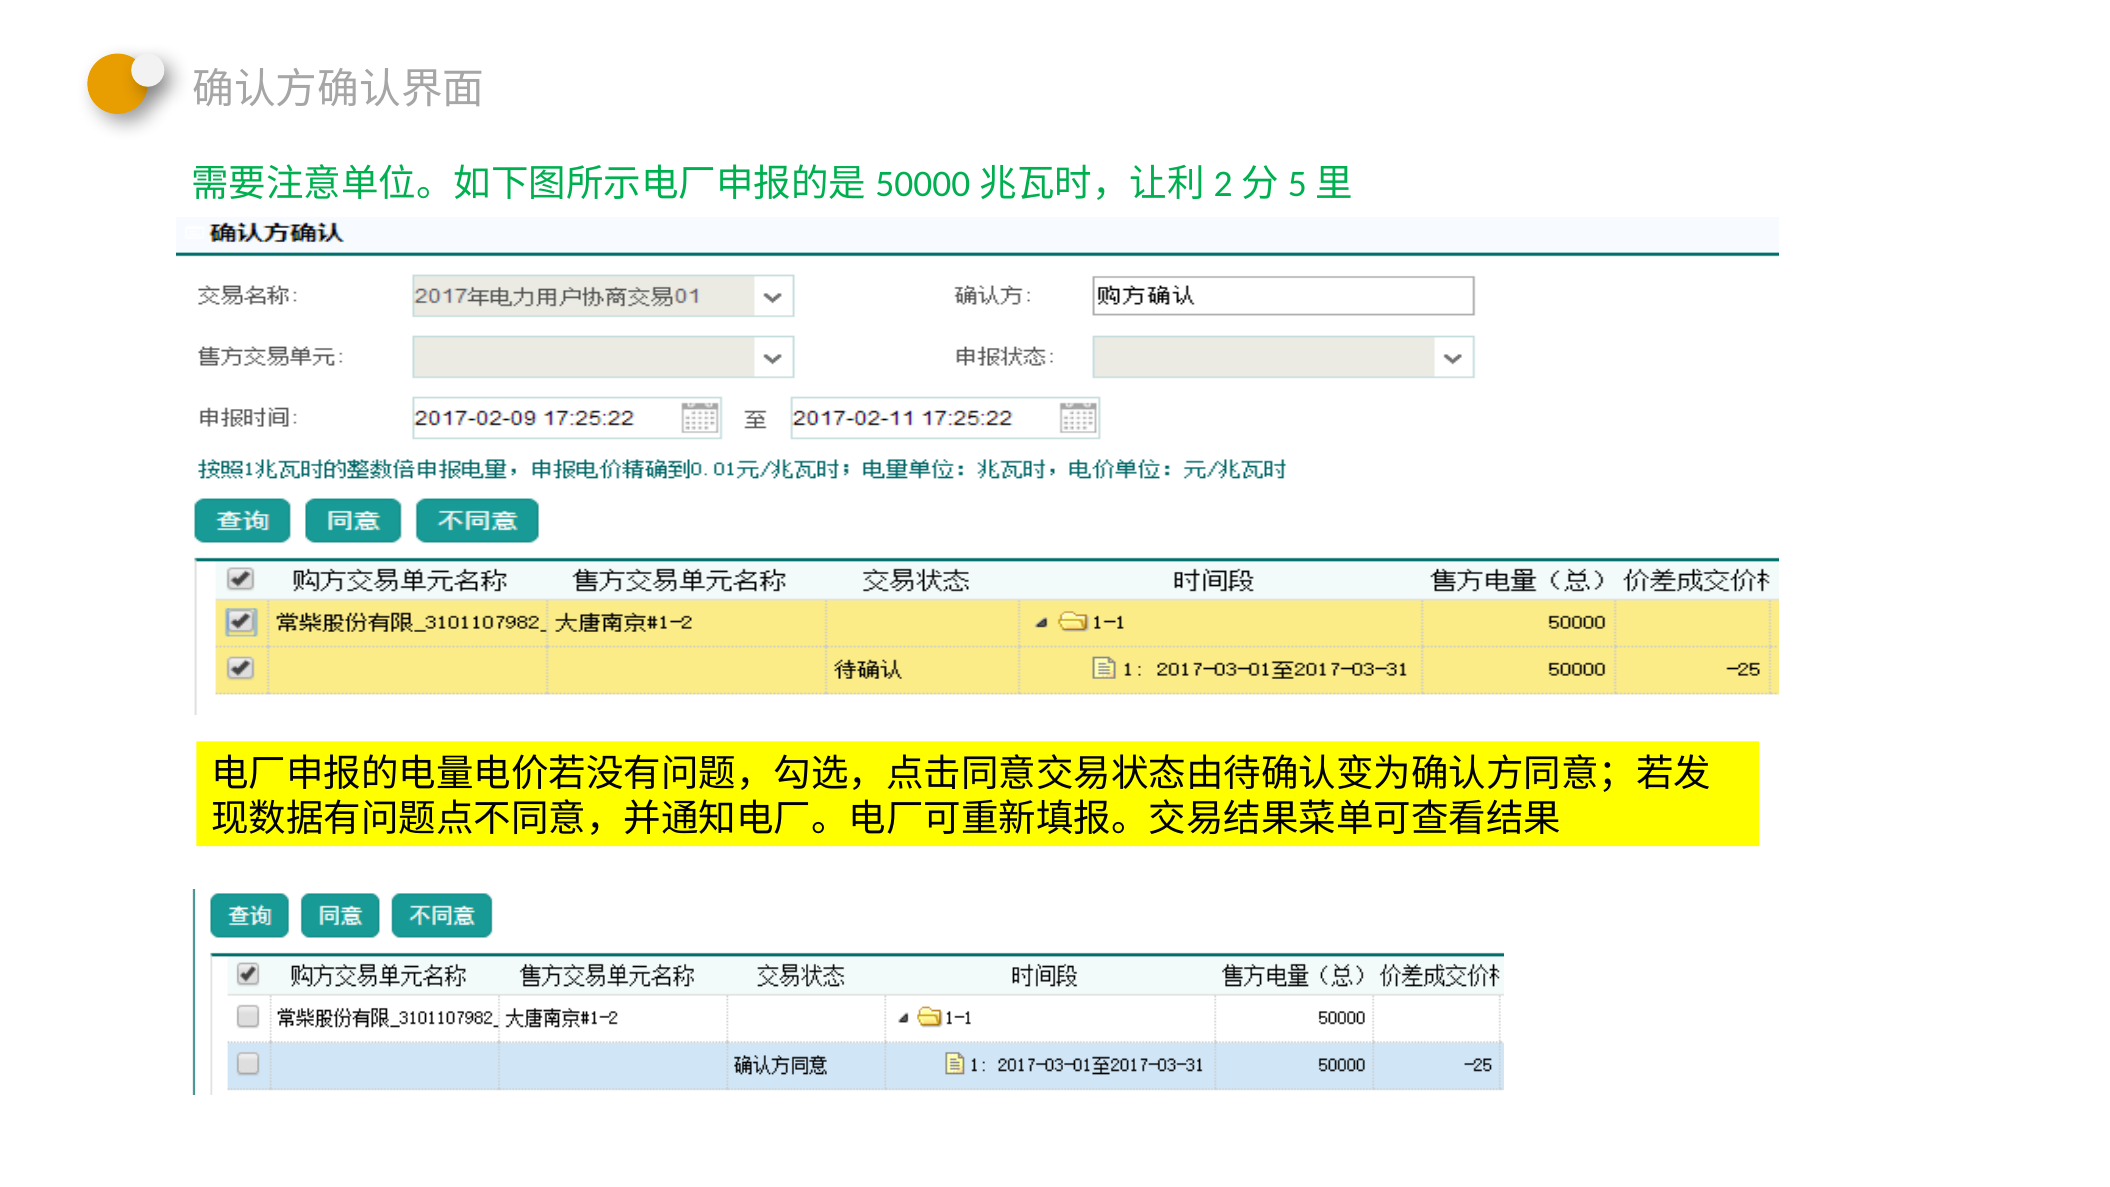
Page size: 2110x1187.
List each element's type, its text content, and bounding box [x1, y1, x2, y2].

picture [176, 217, 1779, 715]
text_box [86, 52, 142, 115]
text_box 确认方确认界面 [176, 53, 680, 114]
text_box 需要注意单位。如下图所示电厂申报的是50000兆瓦时，让利2分5里 [176, 151, 1751, 211]
text_box [130, 52, 166, 88]
text_box 电厂申报的电量电价若没有问题，勾选，点击同意交易状态由待确认变为确认方同意；若发现数据有问题点不同意，并通知电厂。电厂可重新填报。交易结果菜单可查看结果 [196, 741, 1759, 847]
picture [192, 889, 1504, 1095]
